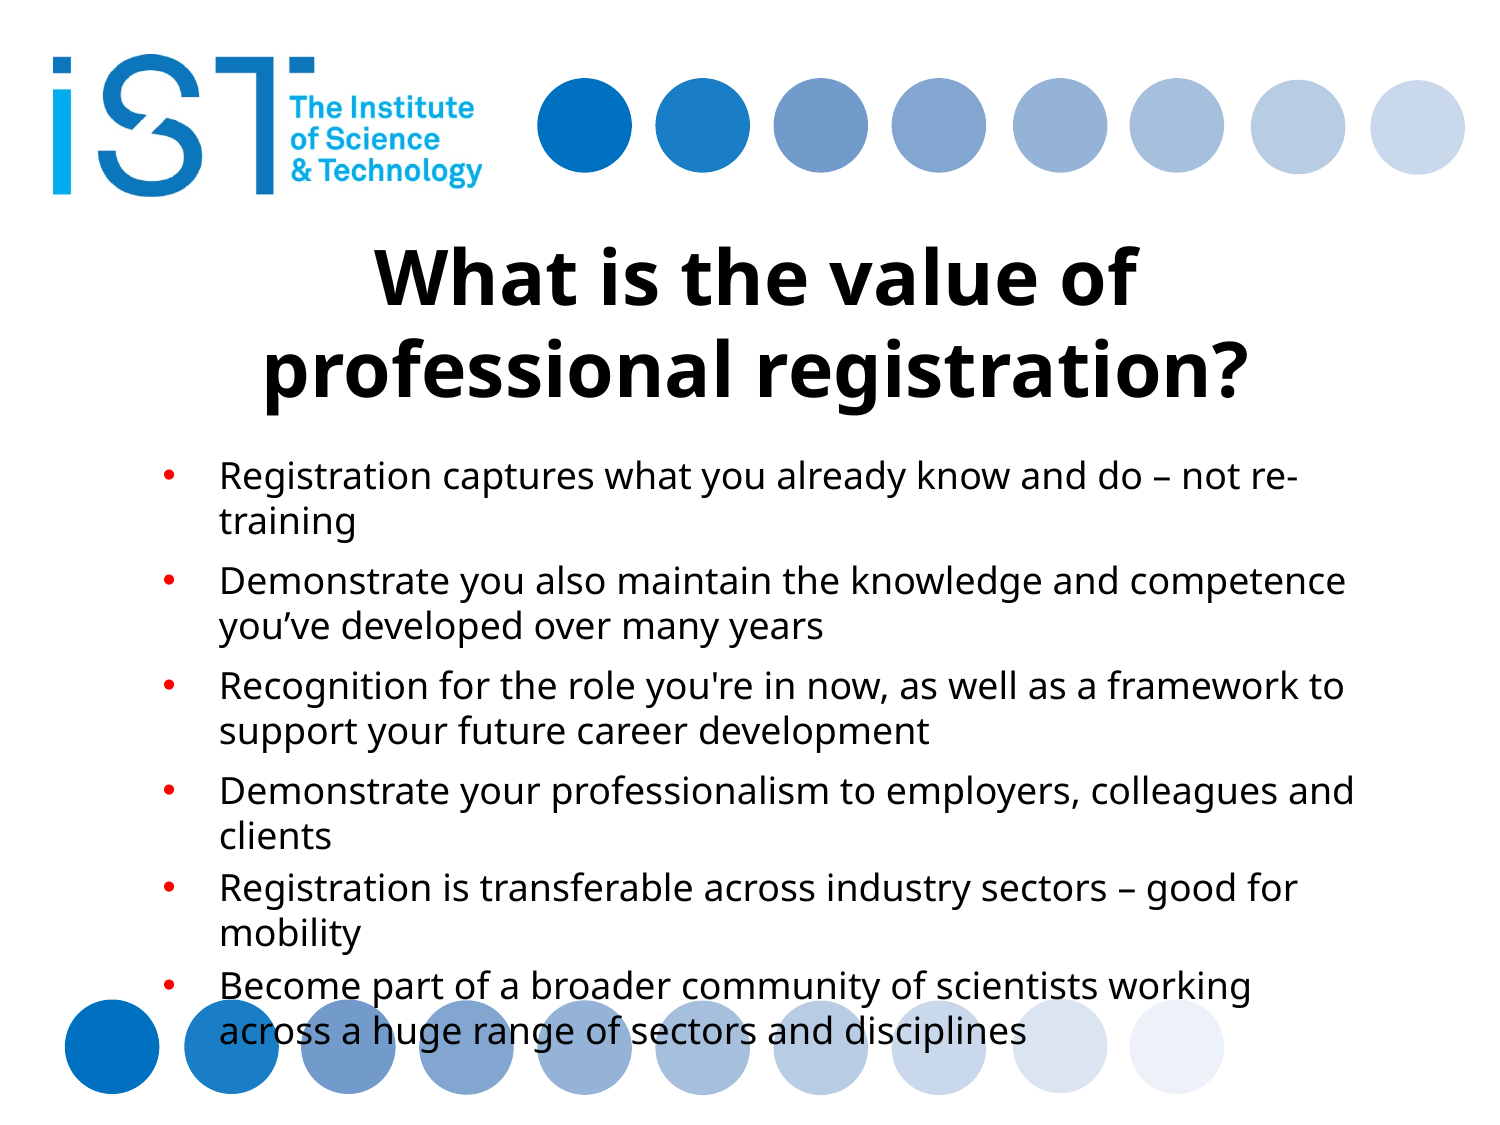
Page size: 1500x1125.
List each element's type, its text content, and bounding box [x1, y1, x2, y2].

title What is the value of professional registration? [135, 219, 1376, 421]
picture [53, 54, 482, 197]
list Registration captures what you already know and do – not re-training Demonstrate you also maintain the knowledge and competence you’ve developed over many years Recognition for the role you're in now, as well as a framework to support your future career development Demonstrate your professionalism to employers, colleagues and clients Registration is transferable across industry sectors – good for mobility Become part of a broader community of scientists working across a huge range of sectors and disciplines [147, 444, 1388, 976]
